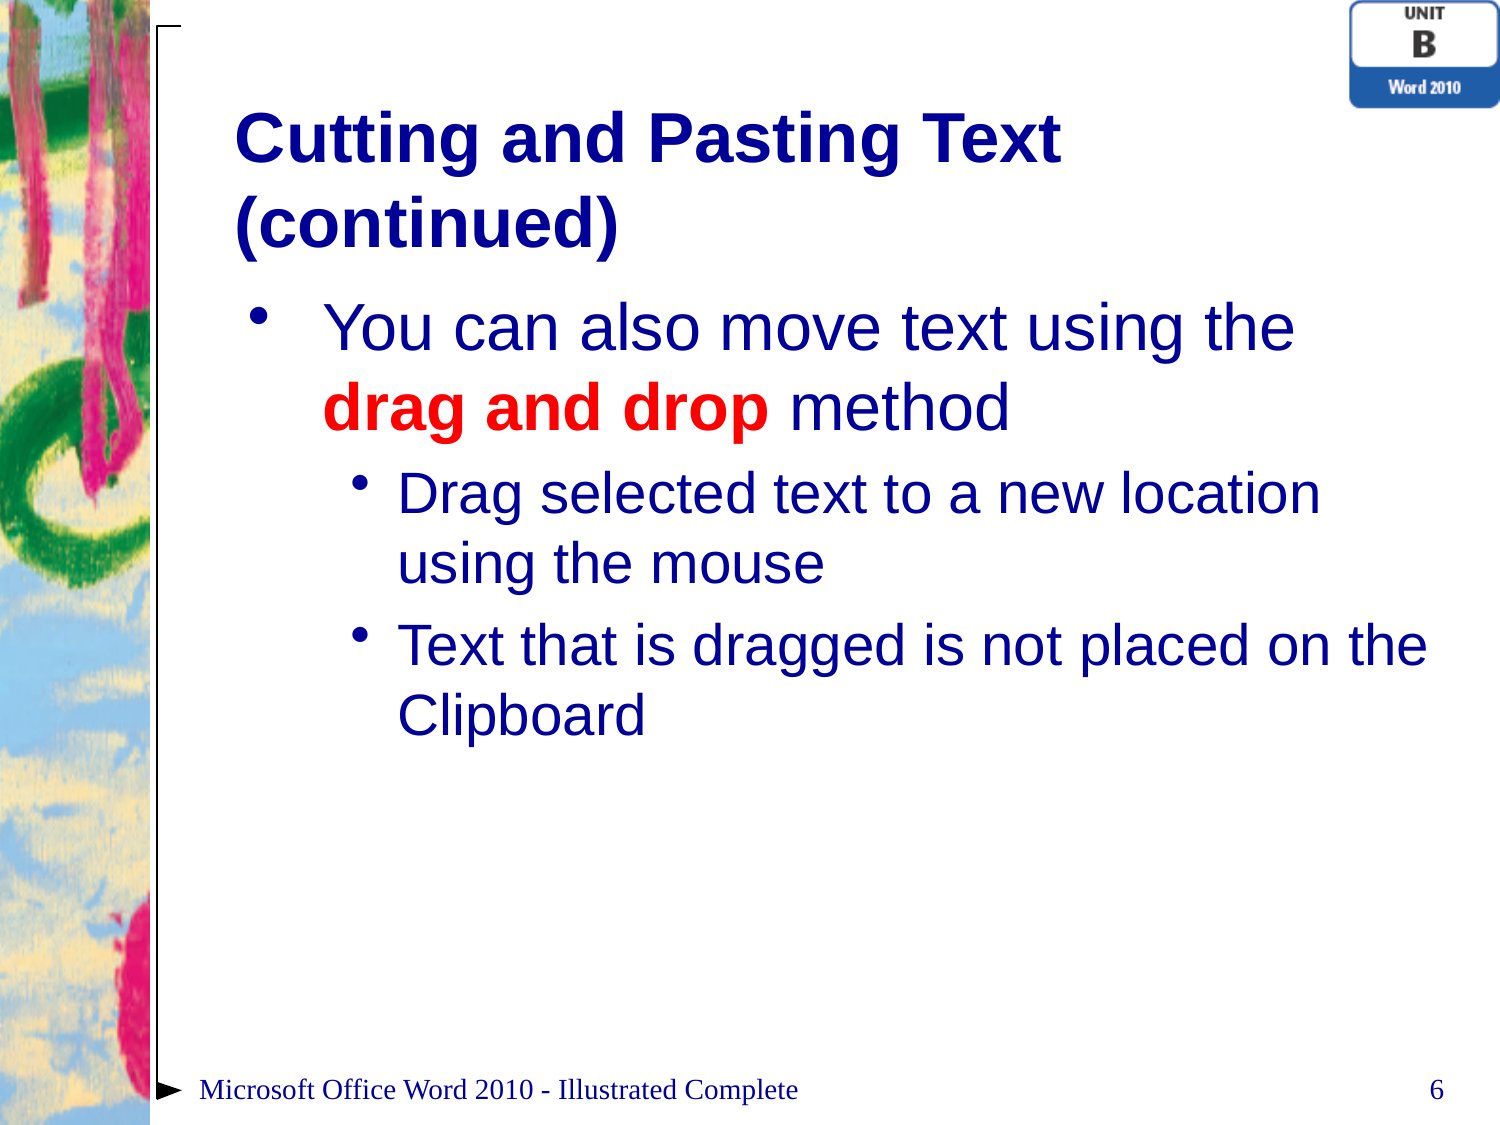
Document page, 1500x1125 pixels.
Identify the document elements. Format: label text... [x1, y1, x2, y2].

picture [1348, 0, 1500, 110]
slide_number 6 [1356, 1062, 1460, 1105]
picture [0, 0, 150, 1125]
footer Microsoft Office Word 2010 - Illustrated Complete [183, 1062, 1147, 1125]
list You can also move text using the drag and drop method Drag selected text to a new location using the mouse Text that is dragged is not placed on the Clipboard [232, 275, 1447, 1014]
title Cutting and Pasting Text (continued) [218, 113, 1364, 240]
